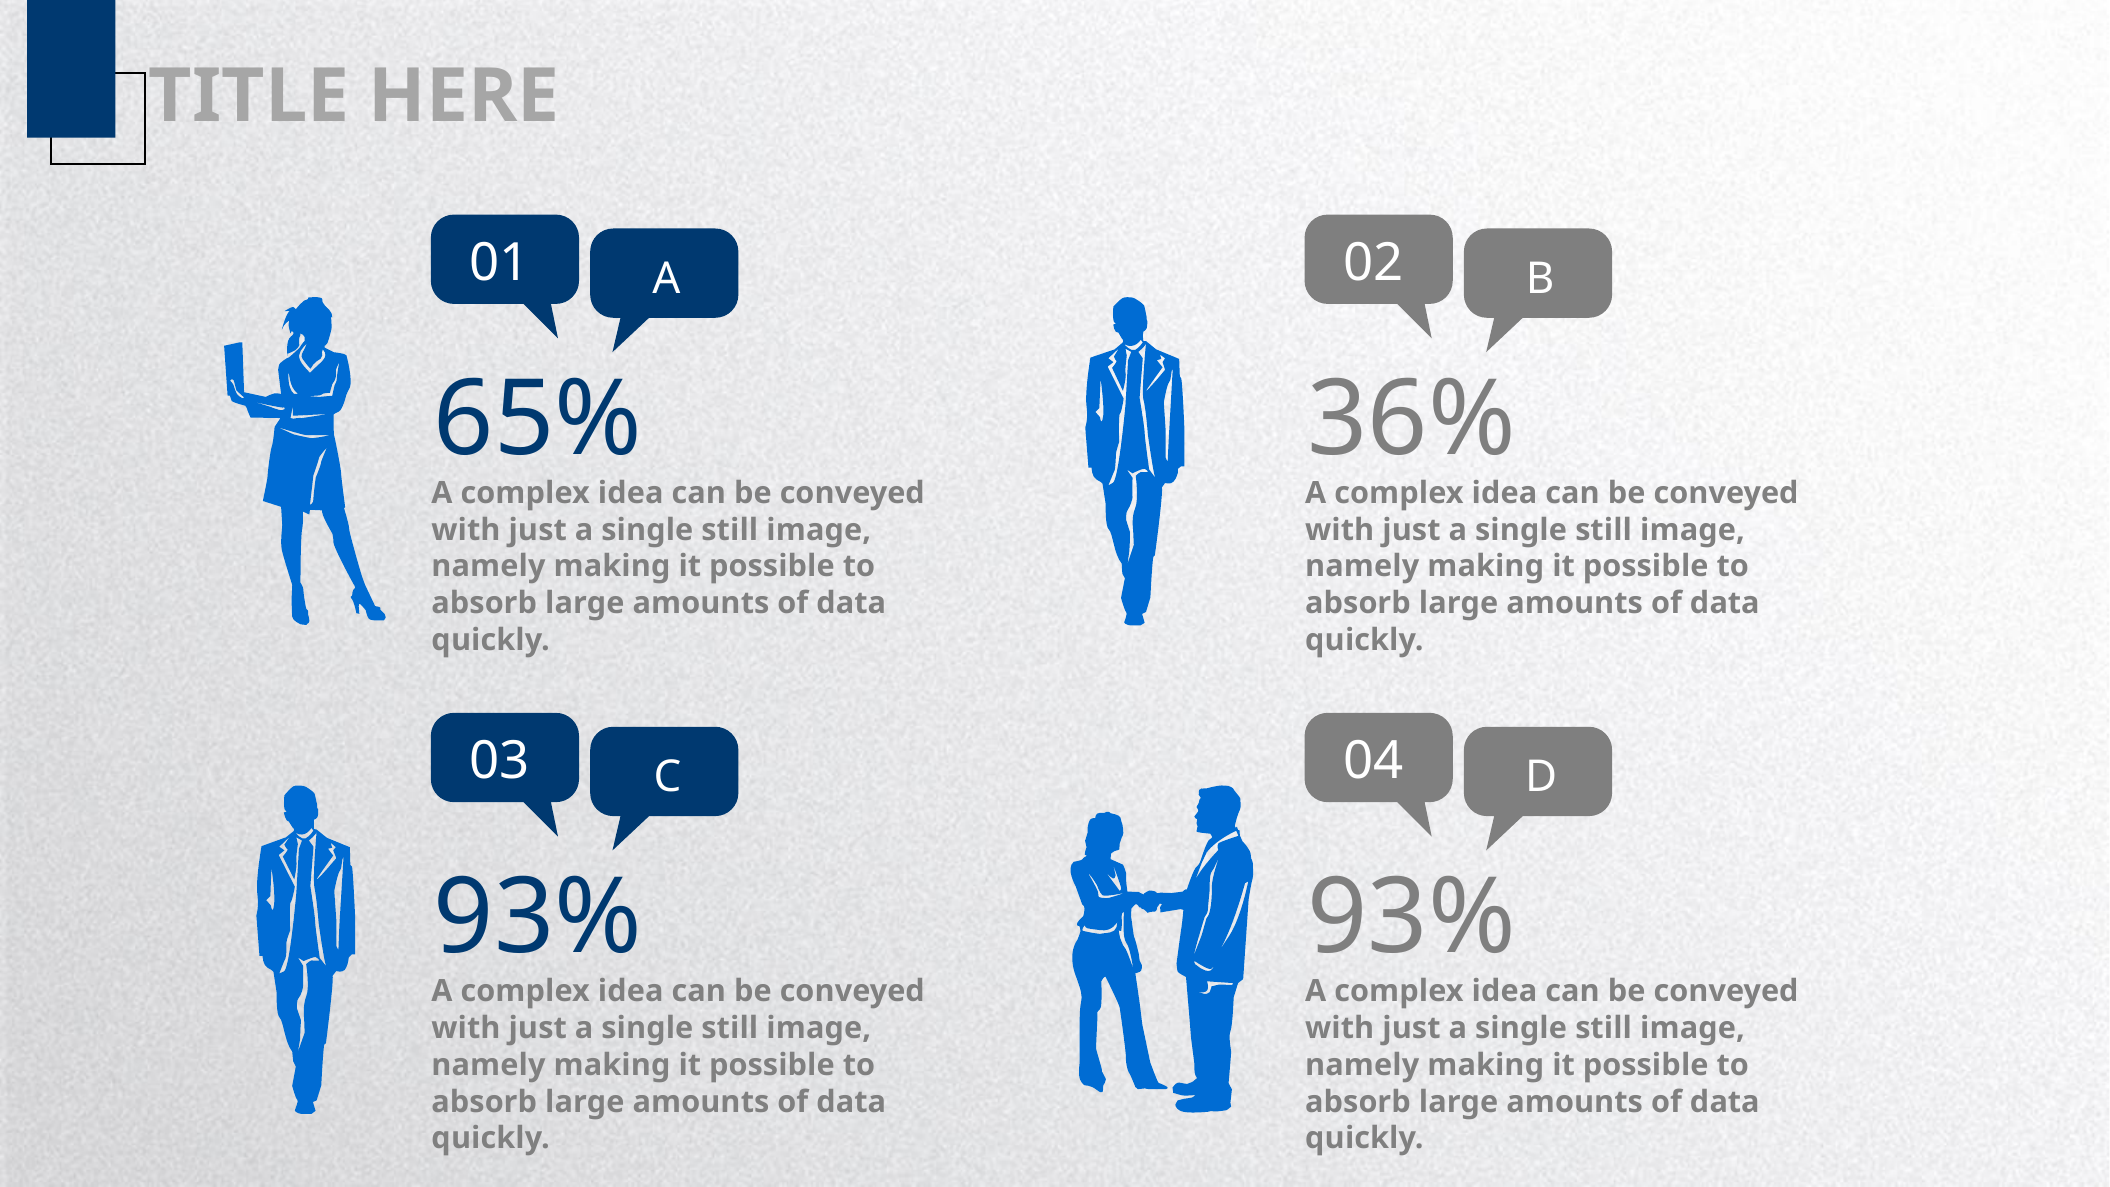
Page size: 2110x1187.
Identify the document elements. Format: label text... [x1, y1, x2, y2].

text_box TITLE HERE [149, 46, 561, 137]
text_box [50, 72, 146, 165]
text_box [1290, 712, 1855, 1128]
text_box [1290, 214, 1855, 630]
text_box [26, 0, 116, 139]
picture [0, 0, 2110, 1187]
text_box [1085, 297, 1185, 626]
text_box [416, 214, 981, 630]
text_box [416, 712, 981, 1128]
text_box [224, 297, 386, 625]
text_box [1070, 785, 1254, 1113]
text_box [256, 785, 356, 1114]
